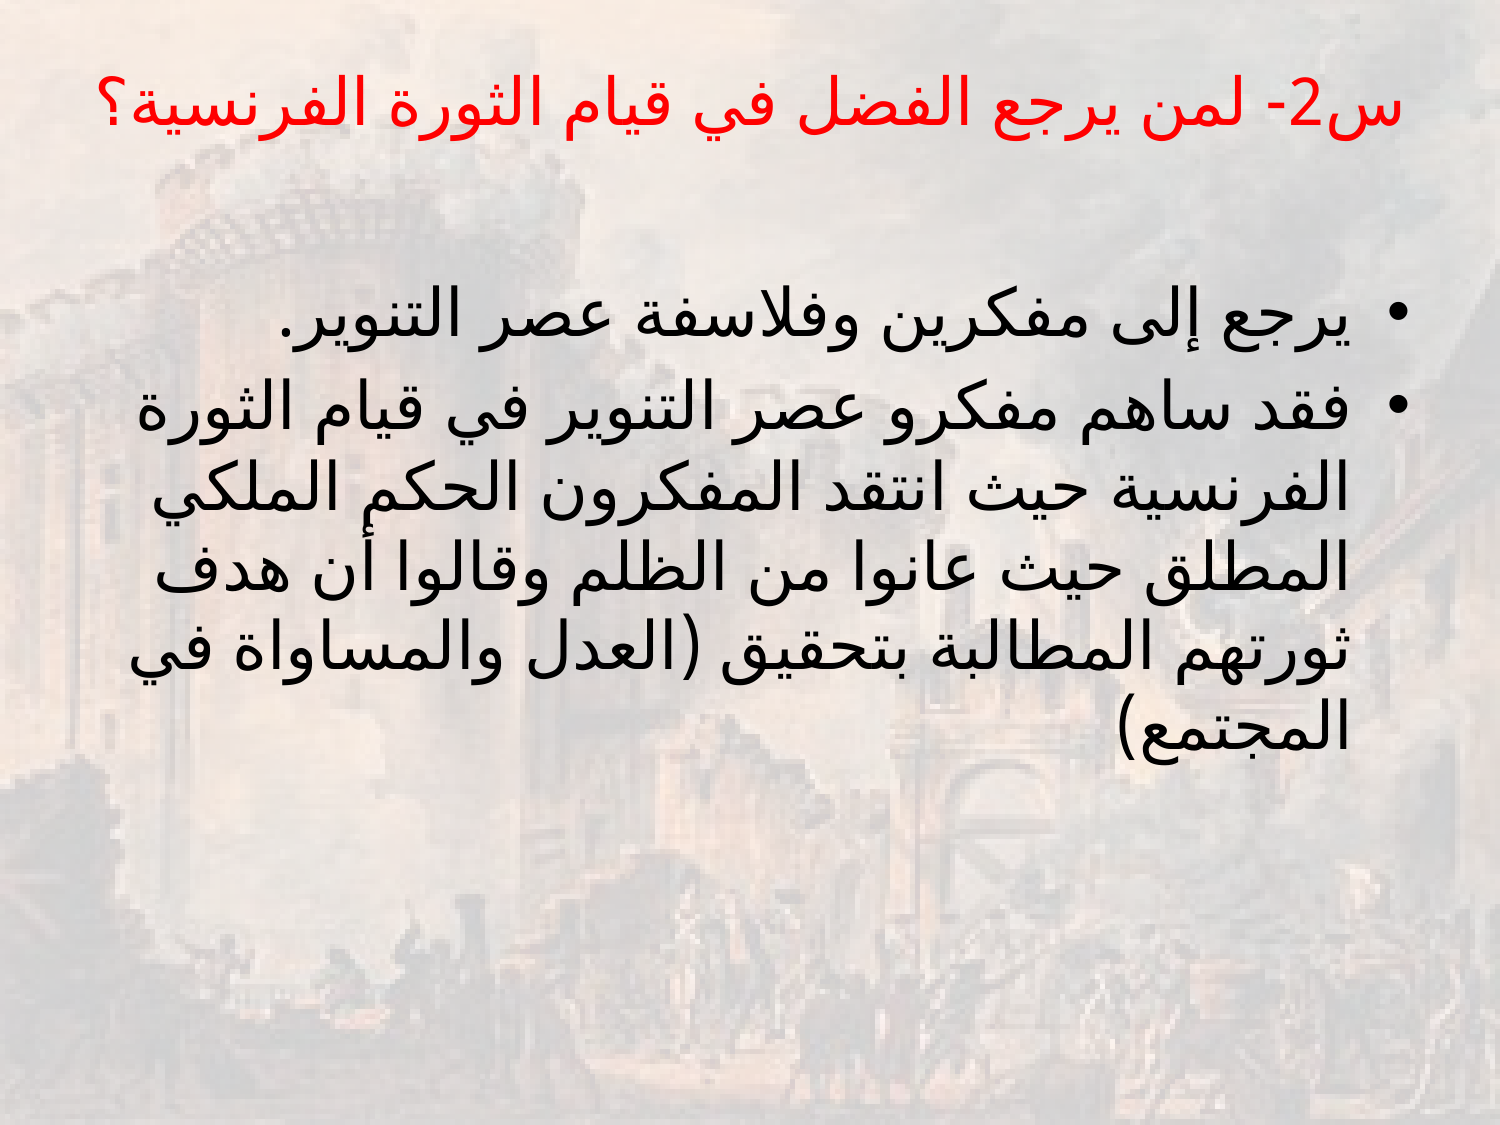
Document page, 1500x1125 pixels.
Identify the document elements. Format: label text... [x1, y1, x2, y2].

list يرجع إلى مفكرين وفلاسفة عصر التنوير. فقد ساهم مفكرو عصر التنوير في قيام الثورة الفرنسية حيث انتقد المفكرون الحكم الملكي المطلق حيث عانوا من الظلم وقالوا أن هدف ثورتهم المطالبة بتحقيق (العدل والمساواة في المجتمع) [75, 262, 1425, 1005]
title س2- لمن يرجع الفضل في قيام الثورة الفرنسية؟ [75, 45, 1425, 233]
